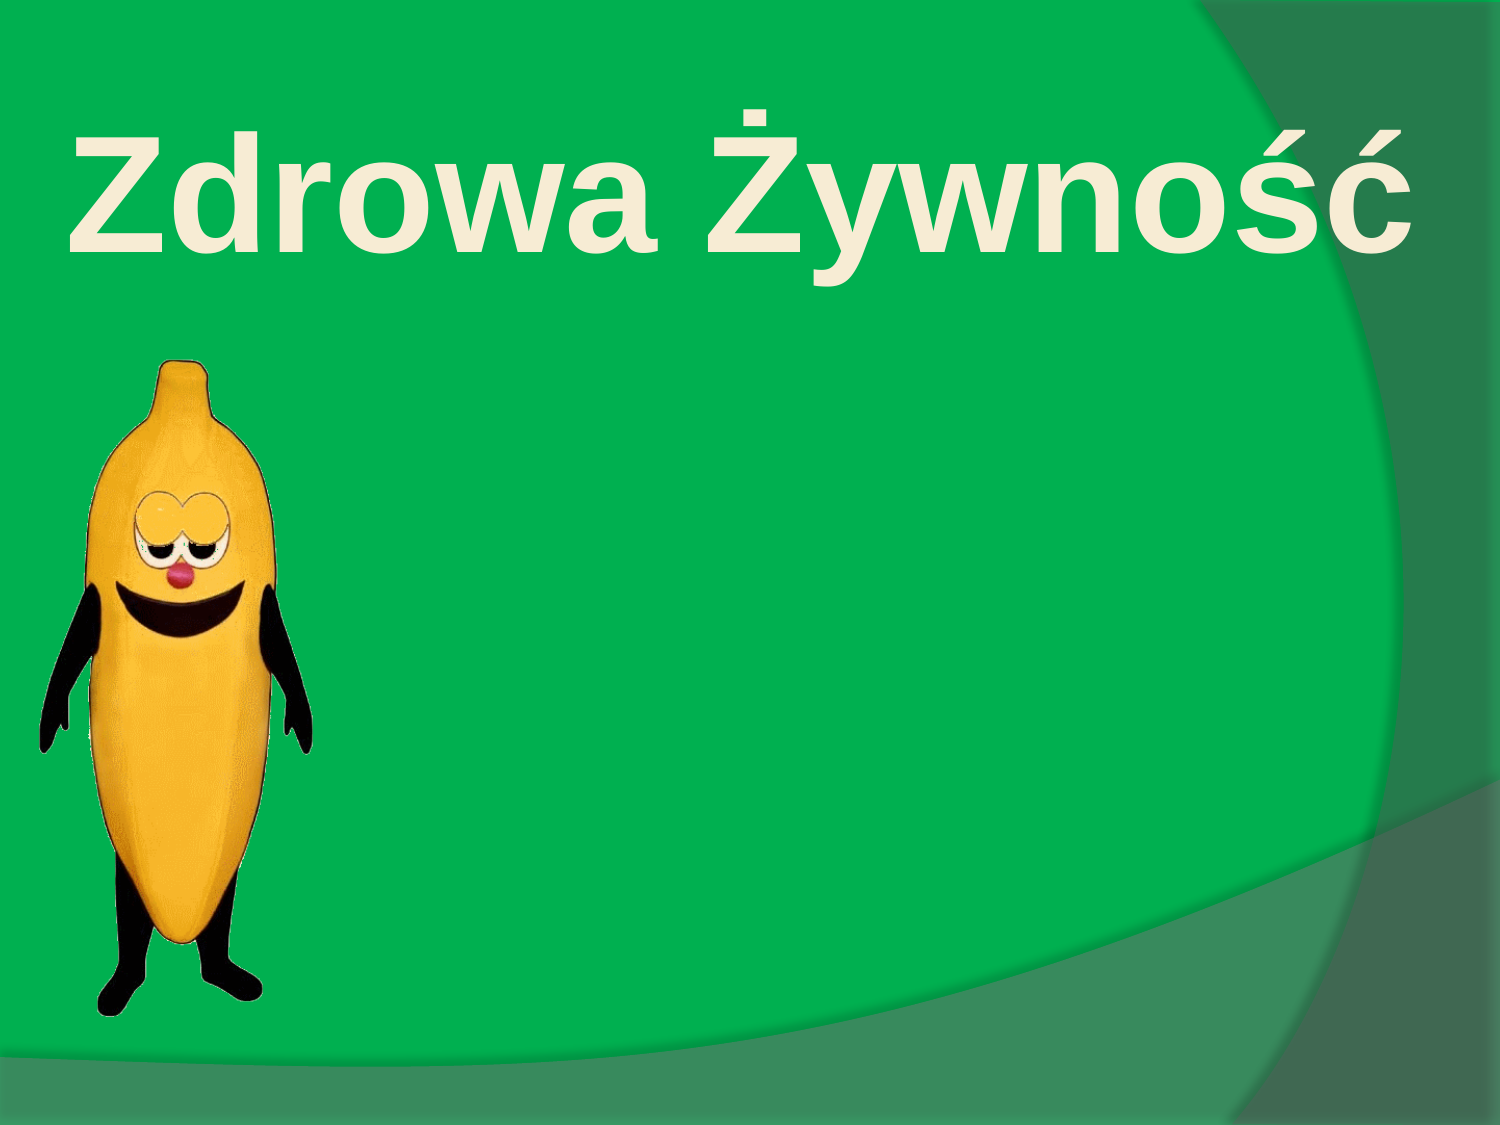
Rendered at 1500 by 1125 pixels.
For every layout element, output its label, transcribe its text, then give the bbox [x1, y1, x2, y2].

text_box Zdrowa Żywność [50, 78, 1433, 294]
picture [0, 290, 398, 1018]
